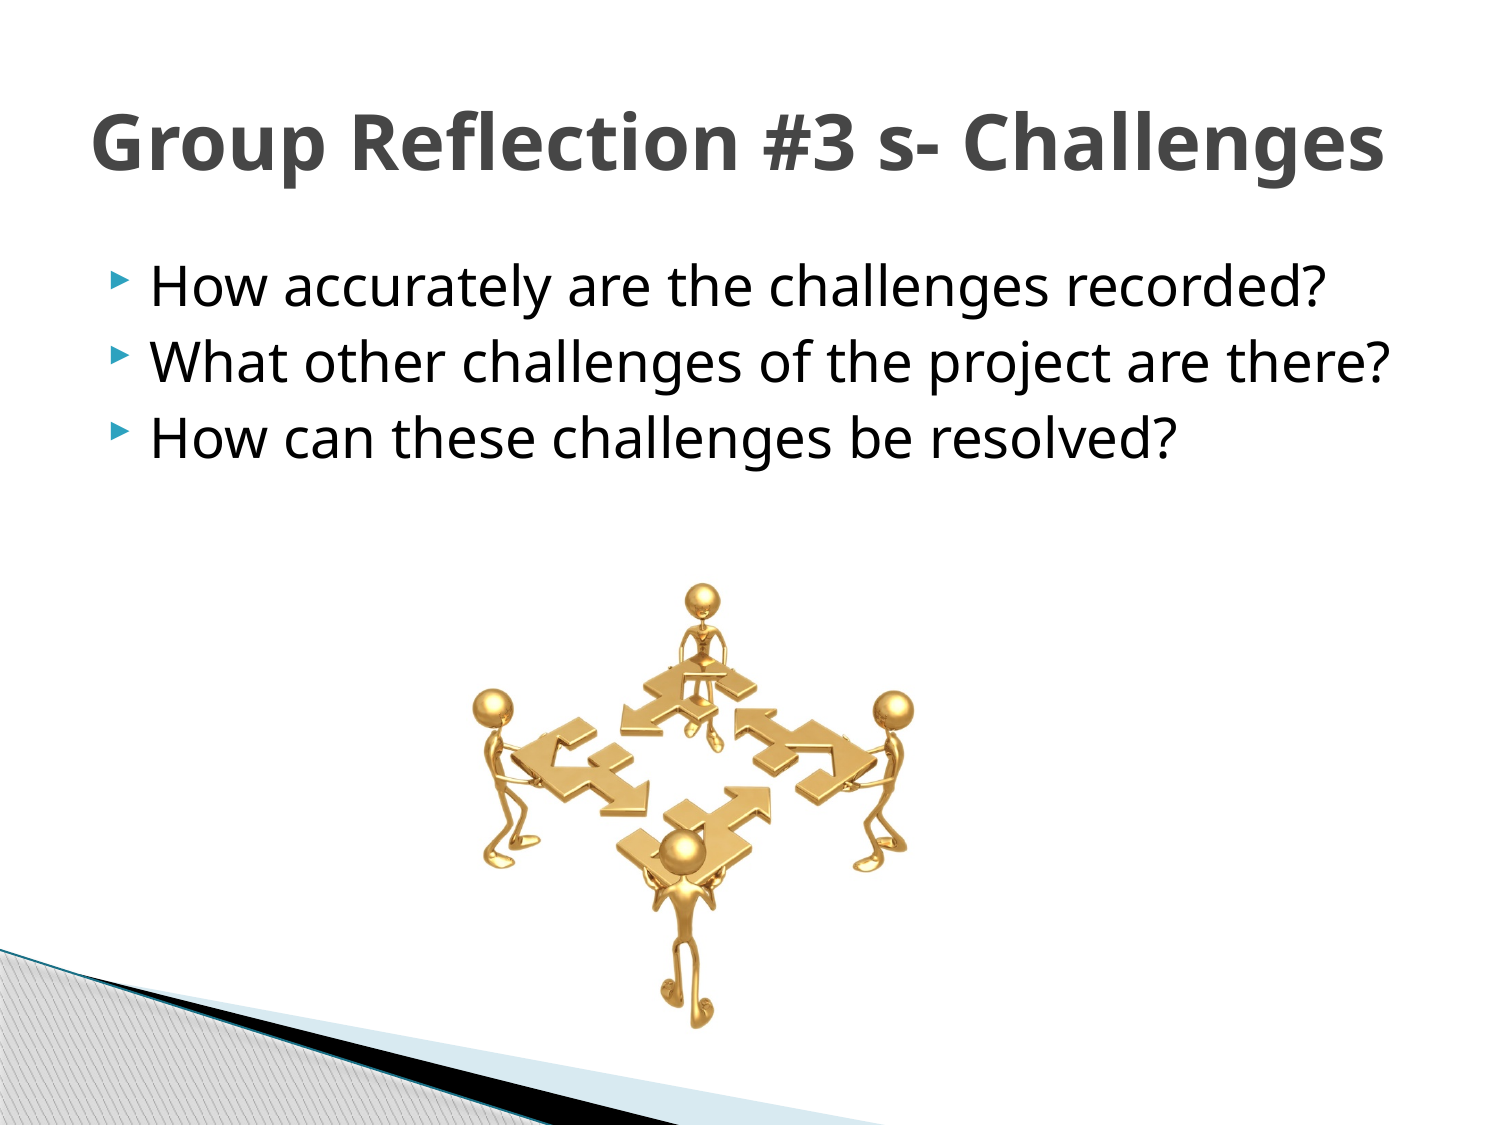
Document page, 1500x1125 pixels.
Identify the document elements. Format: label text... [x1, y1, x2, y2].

list How accurately are the challenges recorded? What other challenges of the project are there? How can these challenges be resolved? [75, 243, 1425, 986]
picture [466, 573, 933, 1041]
title Group Reflection #3 s- Challenges [75, 45, 1425, 233]
